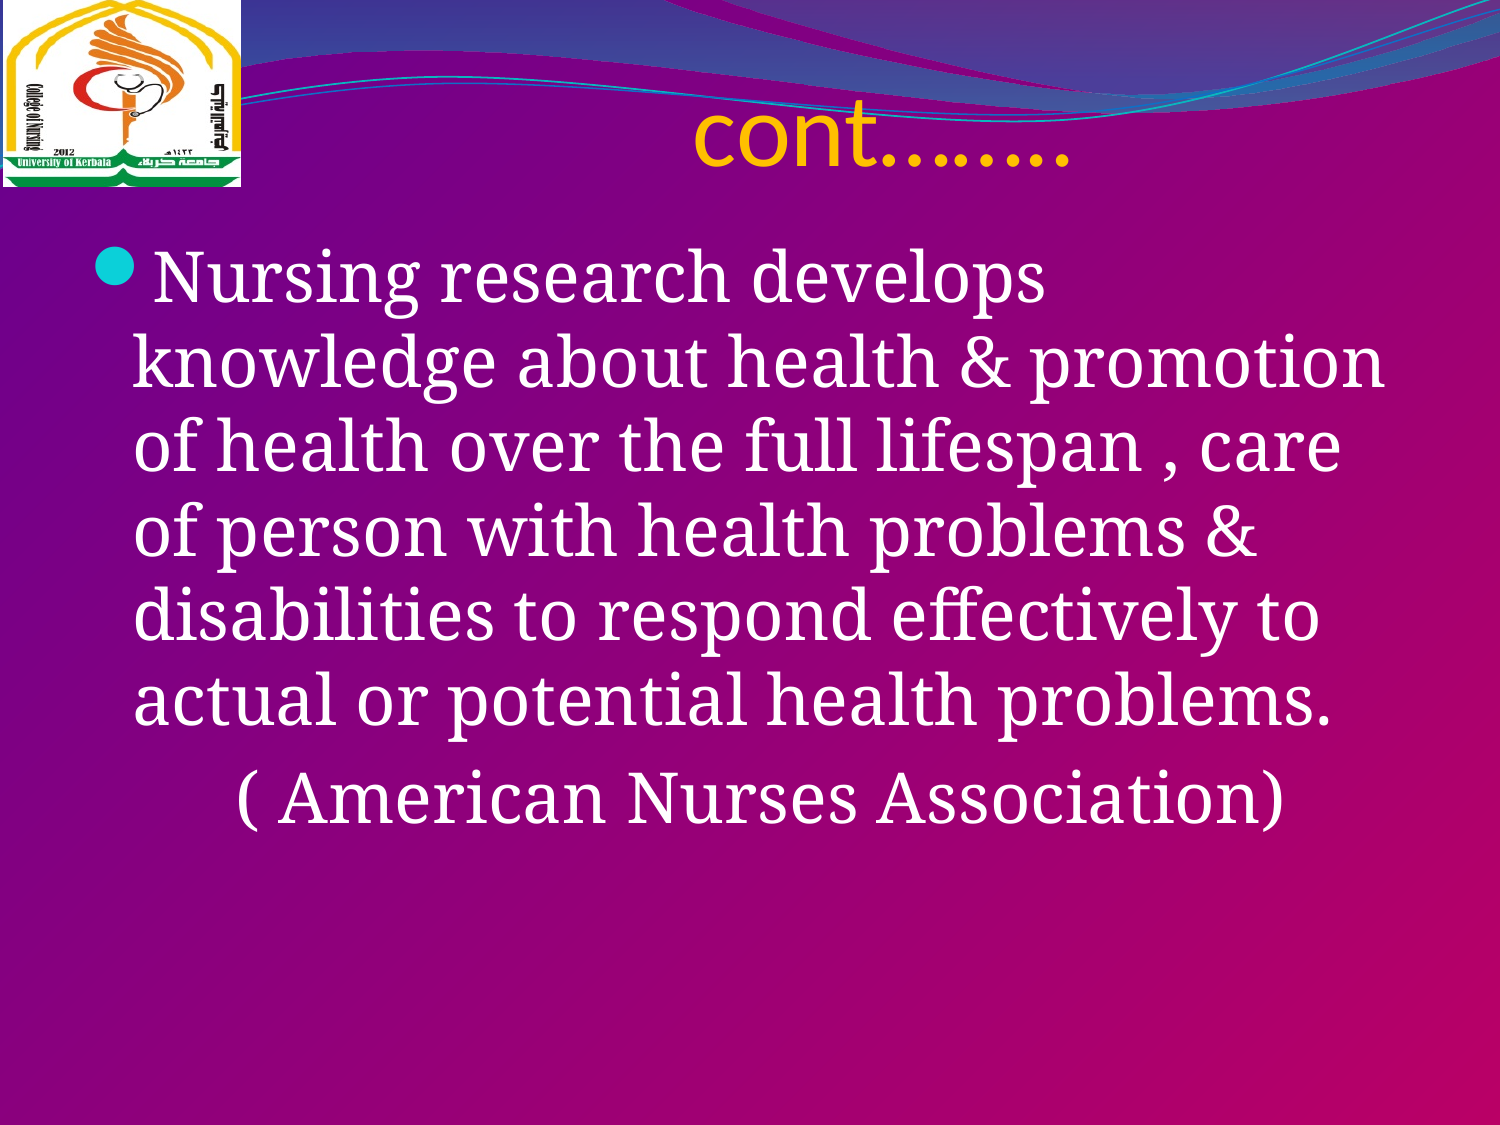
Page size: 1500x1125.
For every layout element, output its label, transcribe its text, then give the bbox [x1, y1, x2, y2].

title cont…….. [387, 50, 1425, 188]
picture [3, 0, 241, 187]
list Nursing research develops knowledge about health & promotion of health over the full lifespan , care of person with health problems & disabilities to respond effectively to actual or potential health problems. ( American Nurses Association) [75, 224, 1425, 1063]
